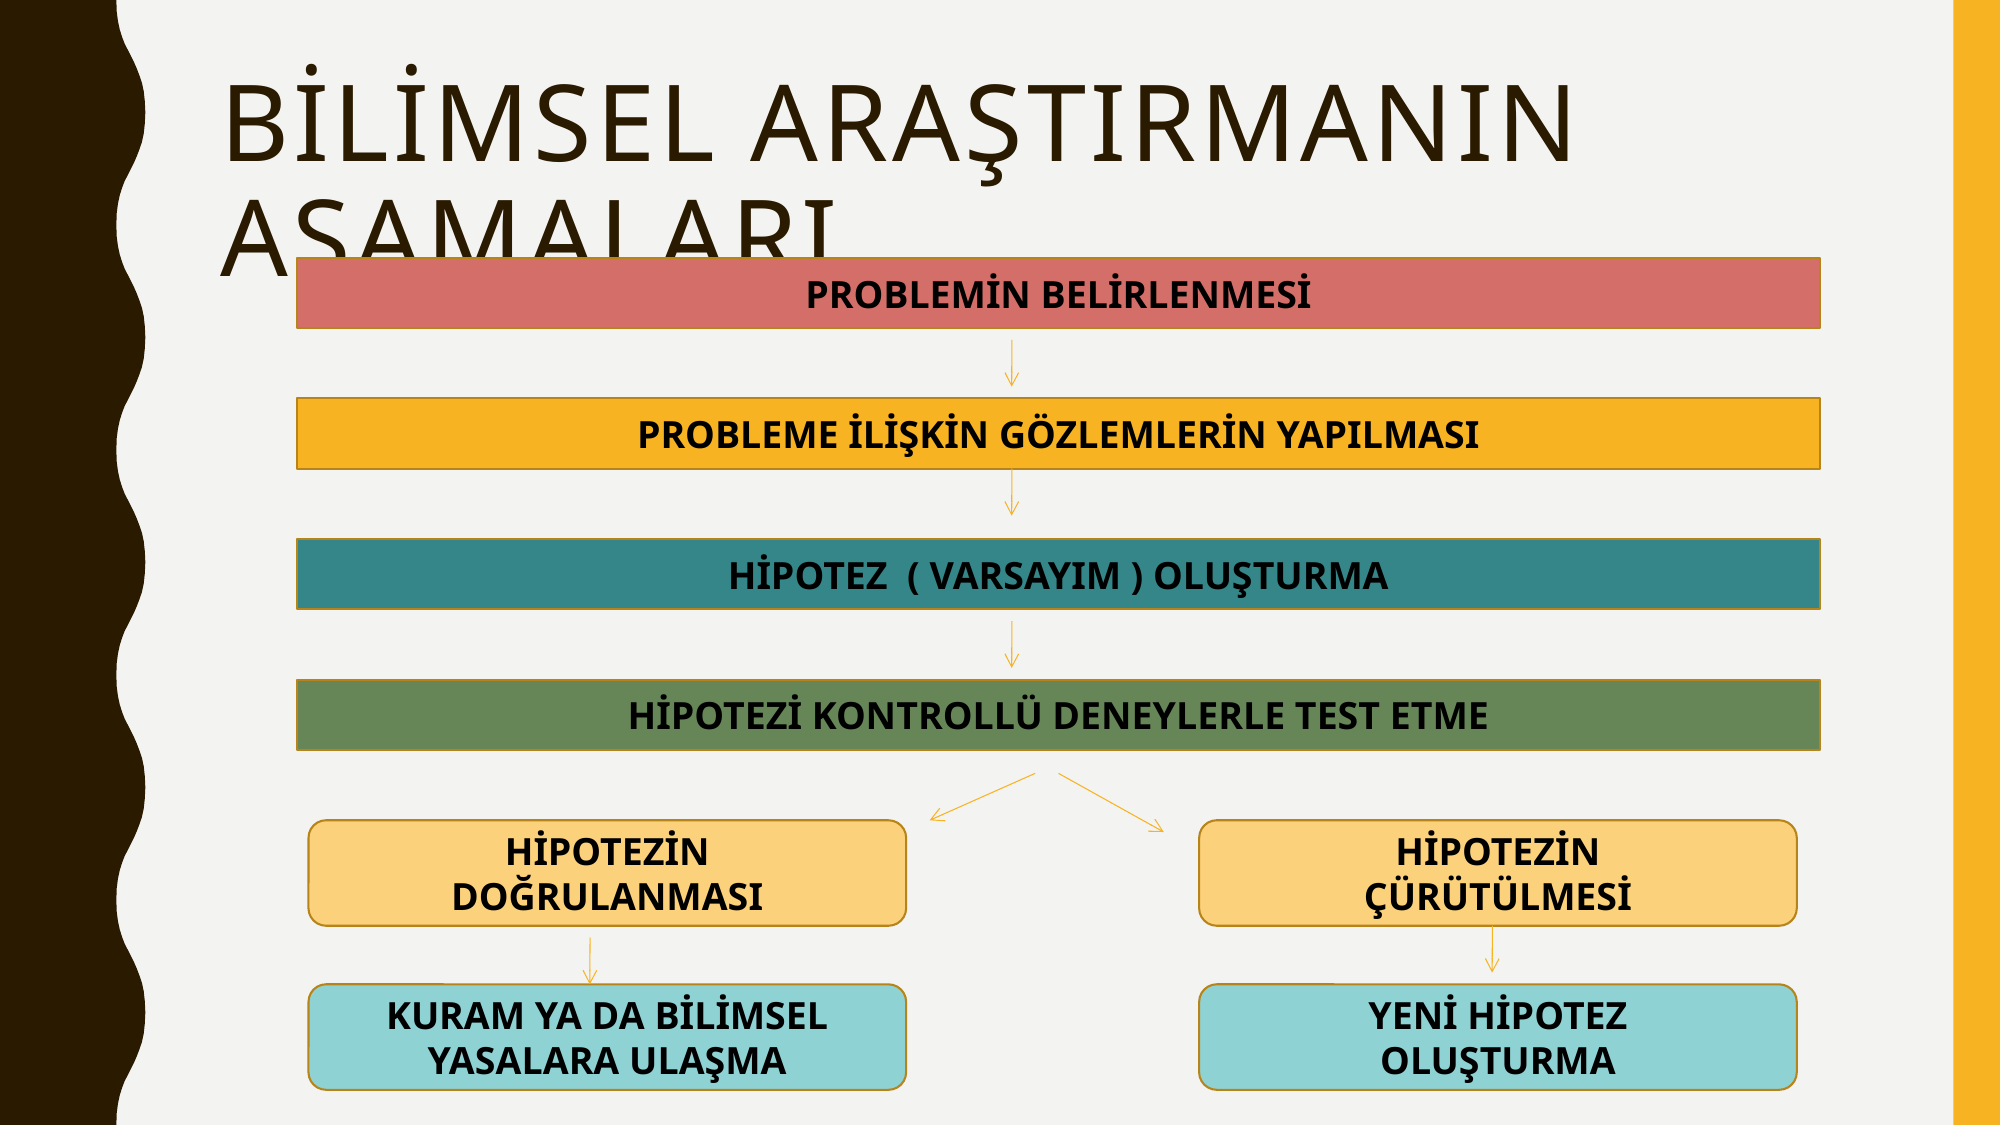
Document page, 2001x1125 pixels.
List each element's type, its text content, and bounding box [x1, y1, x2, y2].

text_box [1058, 773, 1164, 832]
text_box PROBLEMİN BELİRLENMESİ [296, 257, 1821, 329]
list [205, 375, 1875, 965]
text_box [230, 399, 1900, 990]
title Bilimsel araştırmanın aşamaları [205, 62, 1950, 211]
text_box KURAM YA DA BİLİMSEL YASALARA ULAŞMA [307, 990, 908, 1091]
text_box YENİ HİPOTEZ OLUŞTURMA [1198, 990, 1798, 1091]
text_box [929, 773, 1036, 821]
